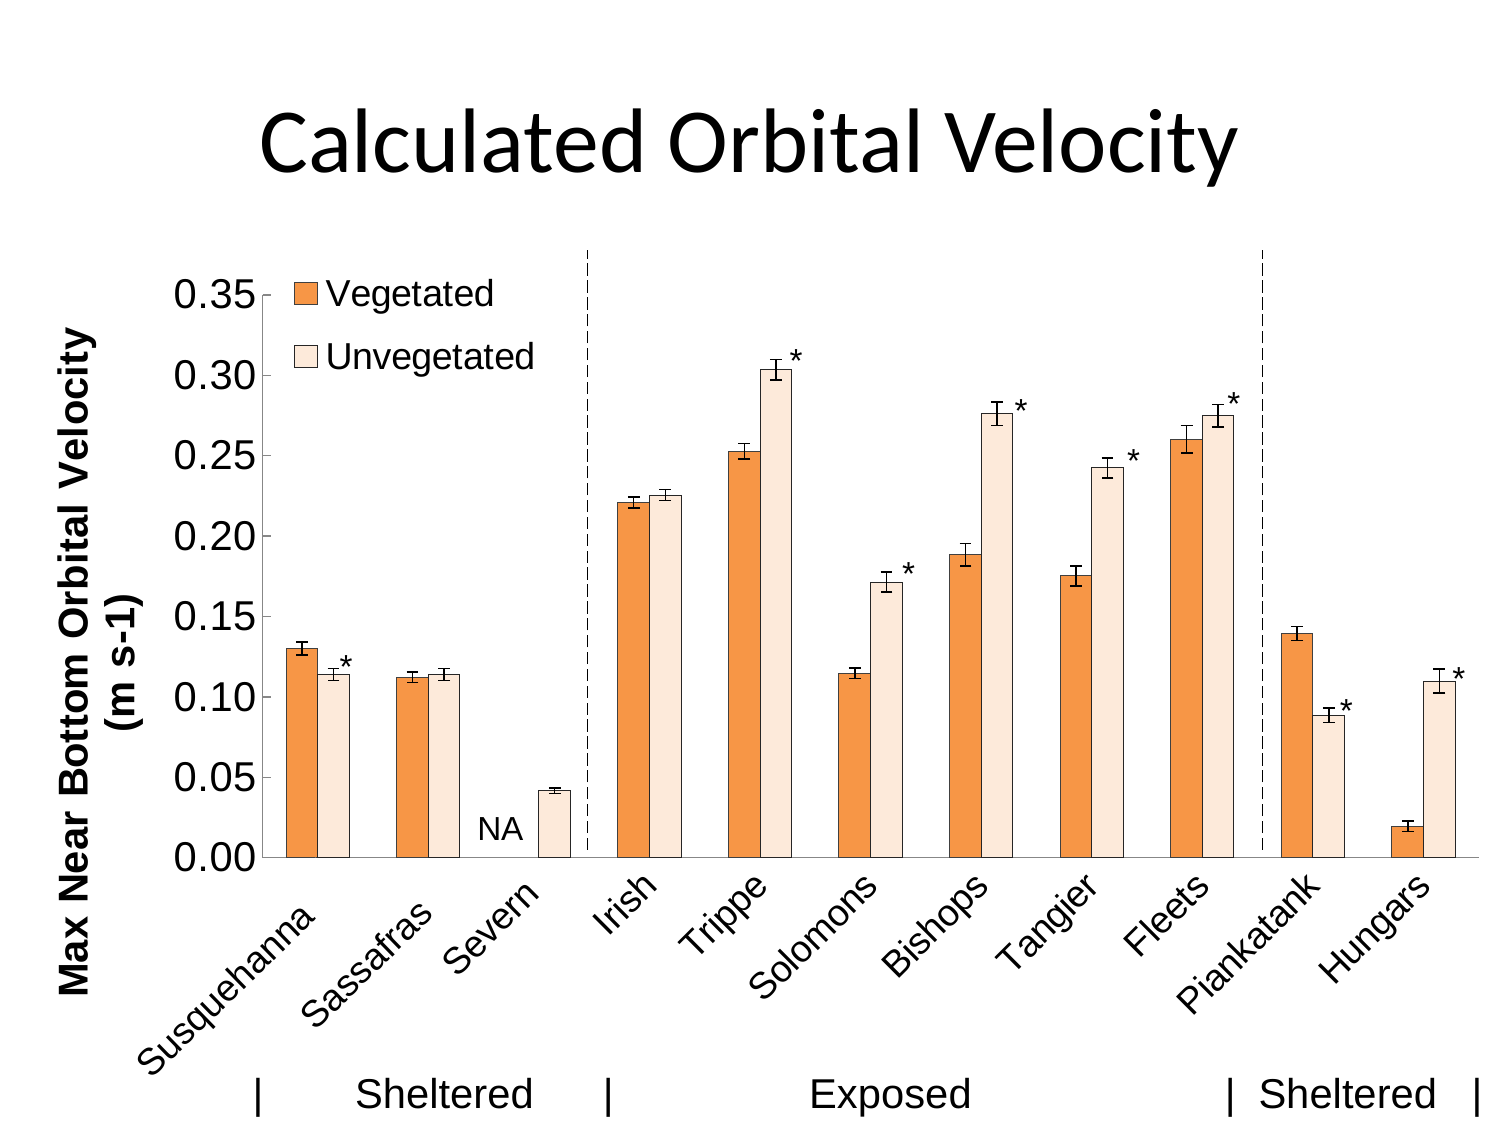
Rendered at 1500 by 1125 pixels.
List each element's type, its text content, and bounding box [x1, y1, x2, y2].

chart [37, 249, 1500, 1125]
title Calculated Orbital Velocity [75, 50, 1425, 222]
